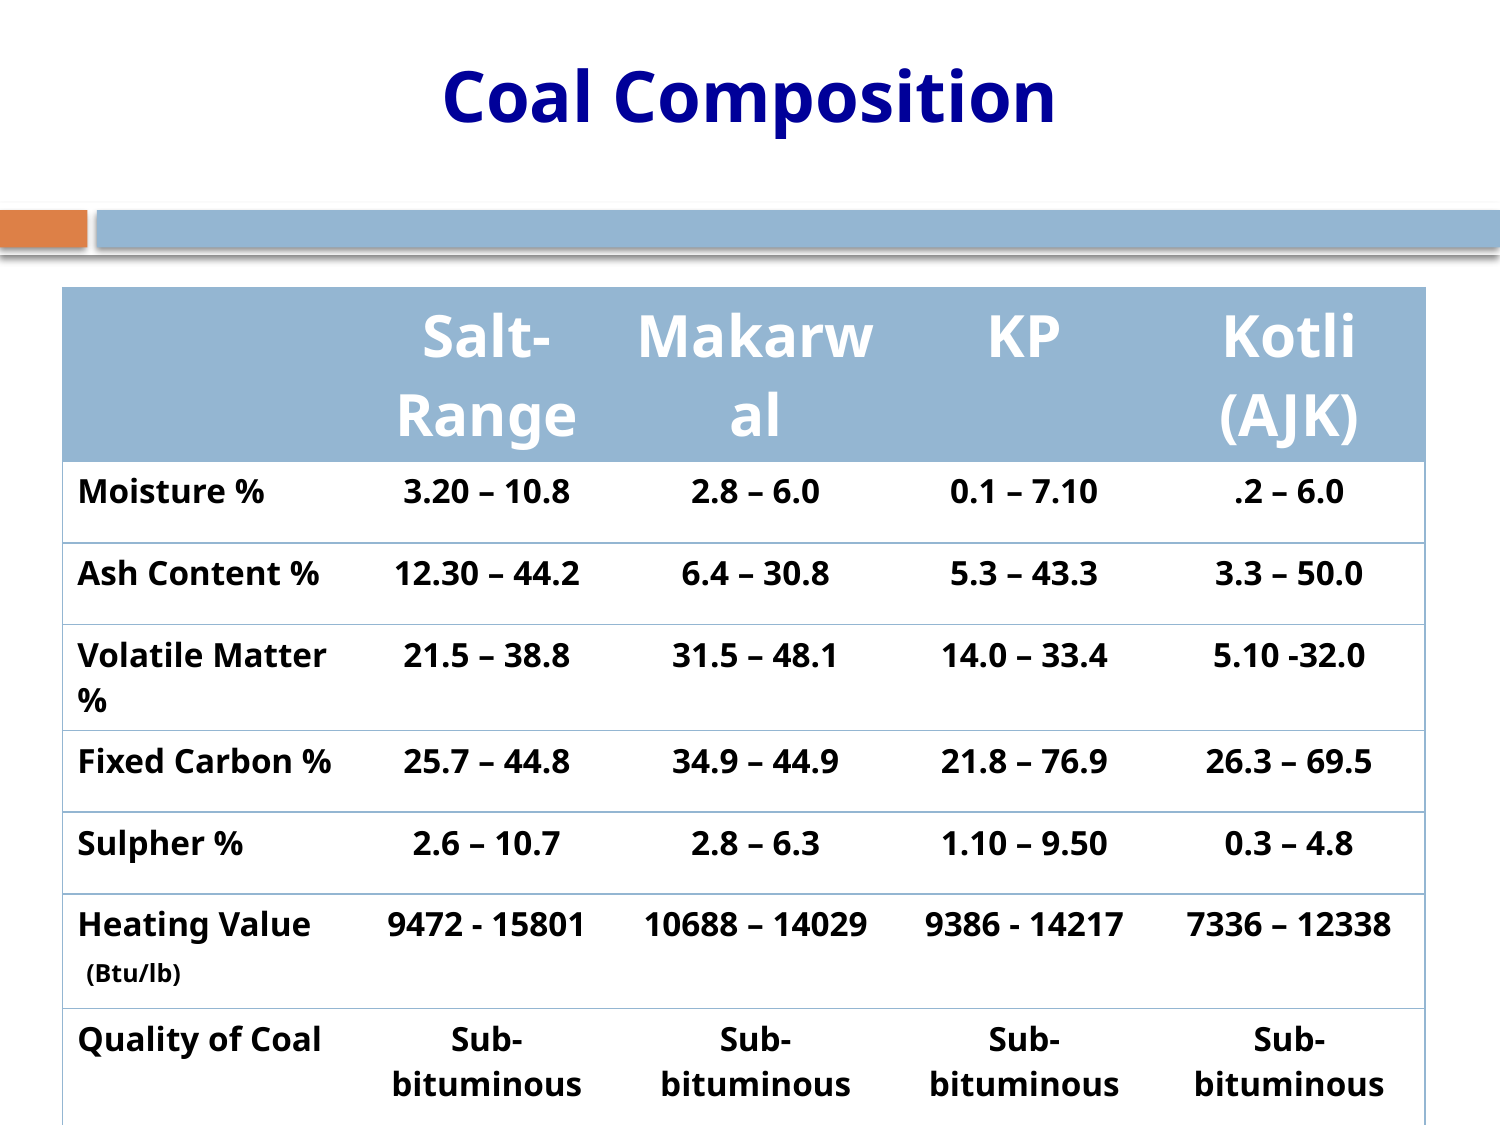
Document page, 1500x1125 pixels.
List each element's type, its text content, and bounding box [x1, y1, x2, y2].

table_cell Fixed Carbon % [63, 731, 357, 811]
table_cell Quality of Coal [63, 1009, 357, 1125]
table_cell 3.20 – 10.8 [357, 462, 616, 542]
table_cell Sub-bituminous [895, 1009, 1154, 1125]
table_cell Sub-bituminous [1154, 1009, 1424, 1125]
title Coal Composition [0, 0, 1500, 188]
table_cell 7336 – 12338 [1154, 895, 1424, 1008]
table_cell Moisture % [63, 462, 357, 542]
table_cell Ash Content % [63, 544, 357, 624]
table_header [63, 288, 357, 460]
table_header Kotli (AJK) [1154, 288, 1424, 460]
table_cell 3.3 – 50.0 [1154, 544, 1424, 624]
table_cell 0.1 – 7.10 [895, 462, 1154, 542]
table_cell 21.5 – 38.8 [357, 625, 616, 730]
table_cell 5.10 -32.0 [1154, 625, 1424, 730]
table_cell Sub-bituminous [616, 1009, 895, 1125]
table_cell .2 – 6.0 [1154, 462, 1424, 542]
table_cell 2.8 – 6.0 [616, 462, 895, 542]
table_cell 1.10 – 9.50 [895, 813, 1154, 893]
table_cell Volatile Matter % [63, 625, 357, 730]
table_cell 2.6 – 10.7 [357, 813, 616, 893]
table_cell Sulpher % [63, 813, 357, 893]
table_header KP [895, 288, 1154, 460]
table_cell 5.3 – 43.3 [895, 544, 1154, 624]
table_cell 21.8 – 76.9 [895, 731, 1154, 811]
table_cell Heating Value (Btu/lb) [63, 895, 357, 1008]
table_cell Sub-bituminous [357, 1009, 616, 1125]
table_cell 14.0 – 33.4 [895, 625, 1154, 730]
table_cell 31.5 – 48.1 [616, 625, 895, 730]
table_header Salt-Range [357, 288, 616, 460]
table_cell 12.30 – 44.2 [357, 544, 616, 624]
table_cell 25.7 – 44.8 [357, 731, 616, 811]
table_header Makarwal [616, 288, 895, 460]
table_cell 9386 - 14217 [895, 895, 1154, 1008]
table_cell 34.9 – 44.9 [616, 731, 895, 811]
table_cell 10688 – 14029 [616, 895, 895, 1008]
table_cell 6.4 – 30.8 [616, 544, 895, 624]
table_cell 2.8 – 6.3 [616, 813, 895, 893]
table_cell 9472 - 15801 [357, 895, 616, 1008]
table_cell 26.3 – 69.5 [1154, 731, 1424, 811]
table_cell 0.3 – 4.8 [1154, 813, 1424, 893]
